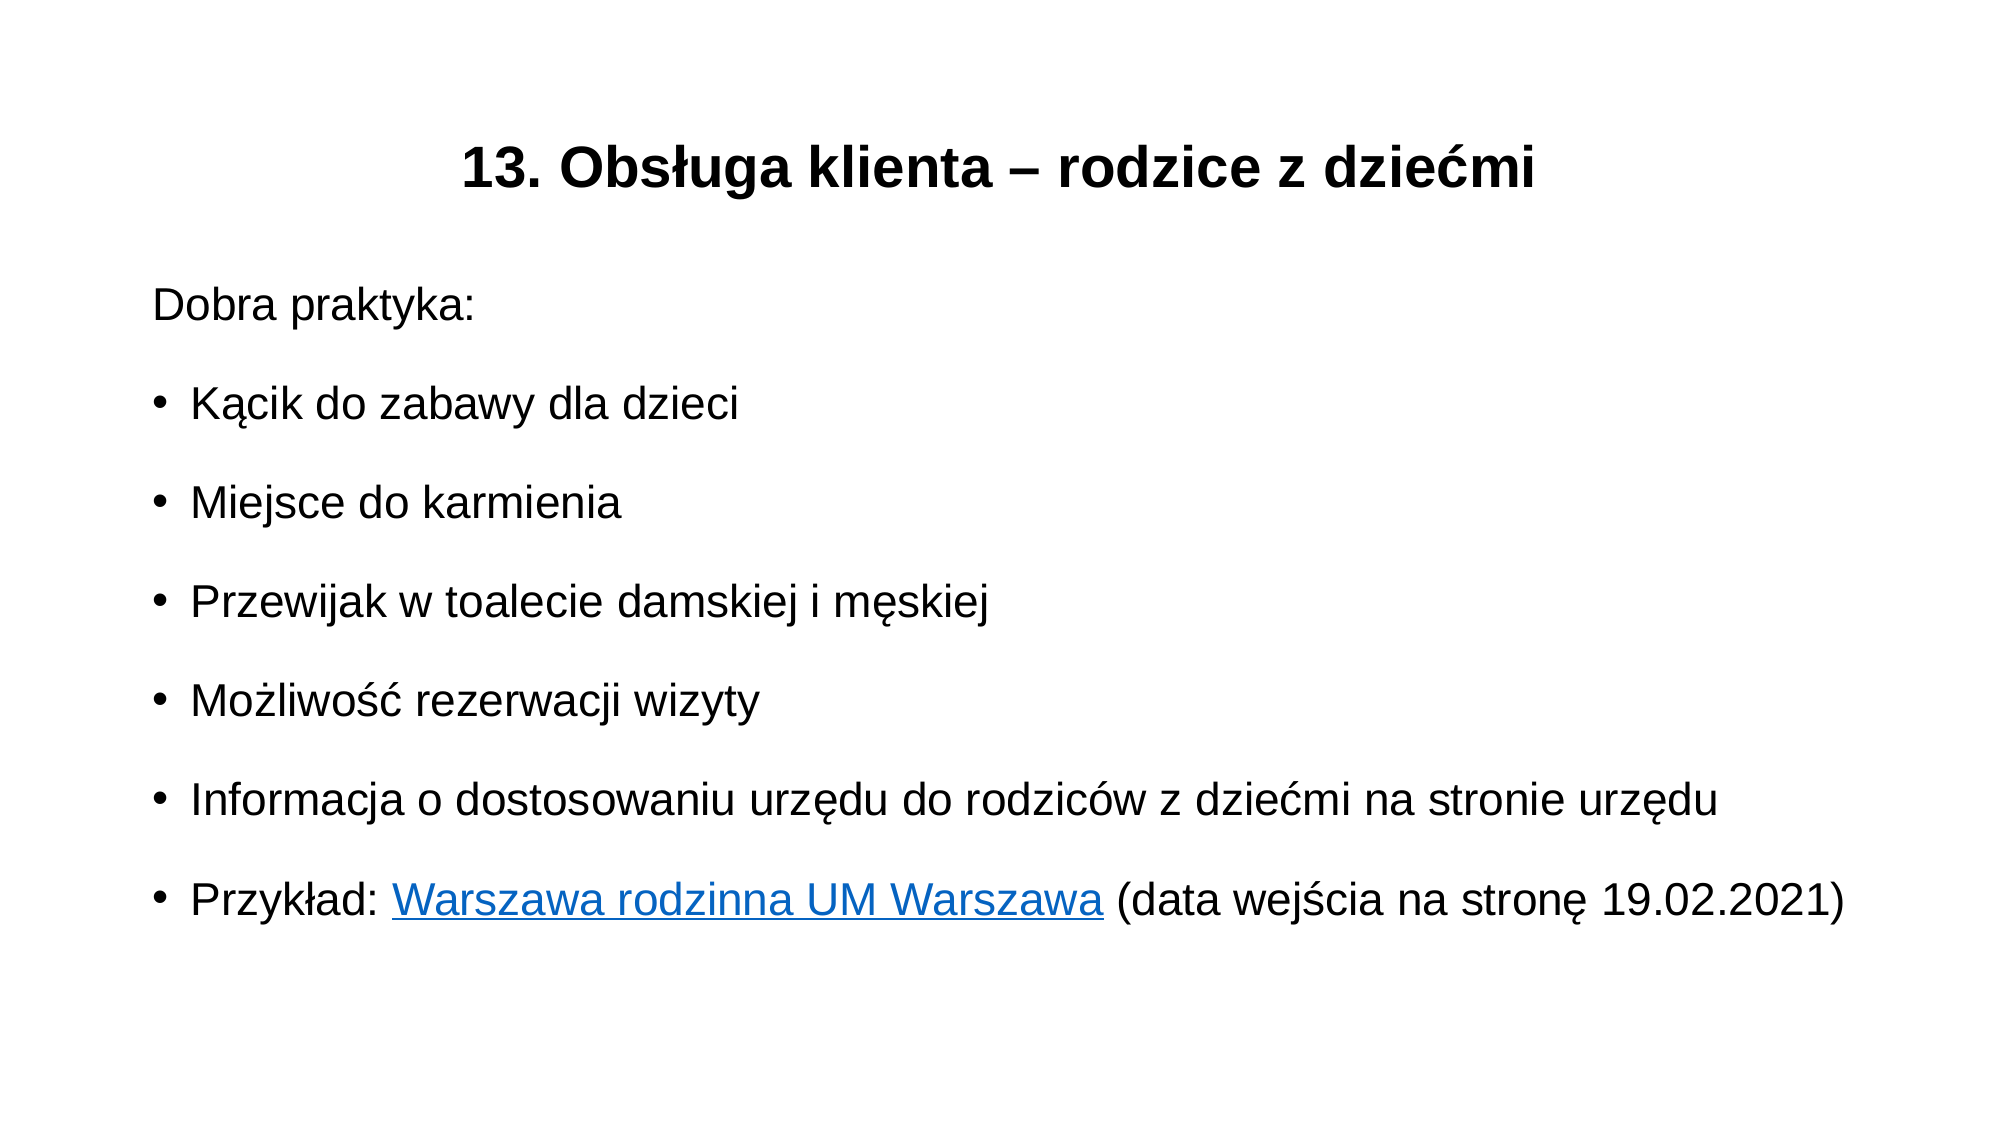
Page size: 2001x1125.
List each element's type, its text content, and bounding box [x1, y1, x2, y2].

list Dobra praktyka: Kącik do zabawy dla dzieci Miejsce do karmienia Przewijak w toalecie damskiej i męskiej Możliwość rezerwacji wizyty Informacja o dostosowaniu urzędu do rodziców z dziećmi na stronie urzędu Przykład: Warszawa rodzinna UM Warszawa (data wejścia na stronę 19.02.2021) [137, 239, 1863, 954]
title 13. Obsługa klienta – rodzice z dziećmi [137, 59, 1863, 239]
